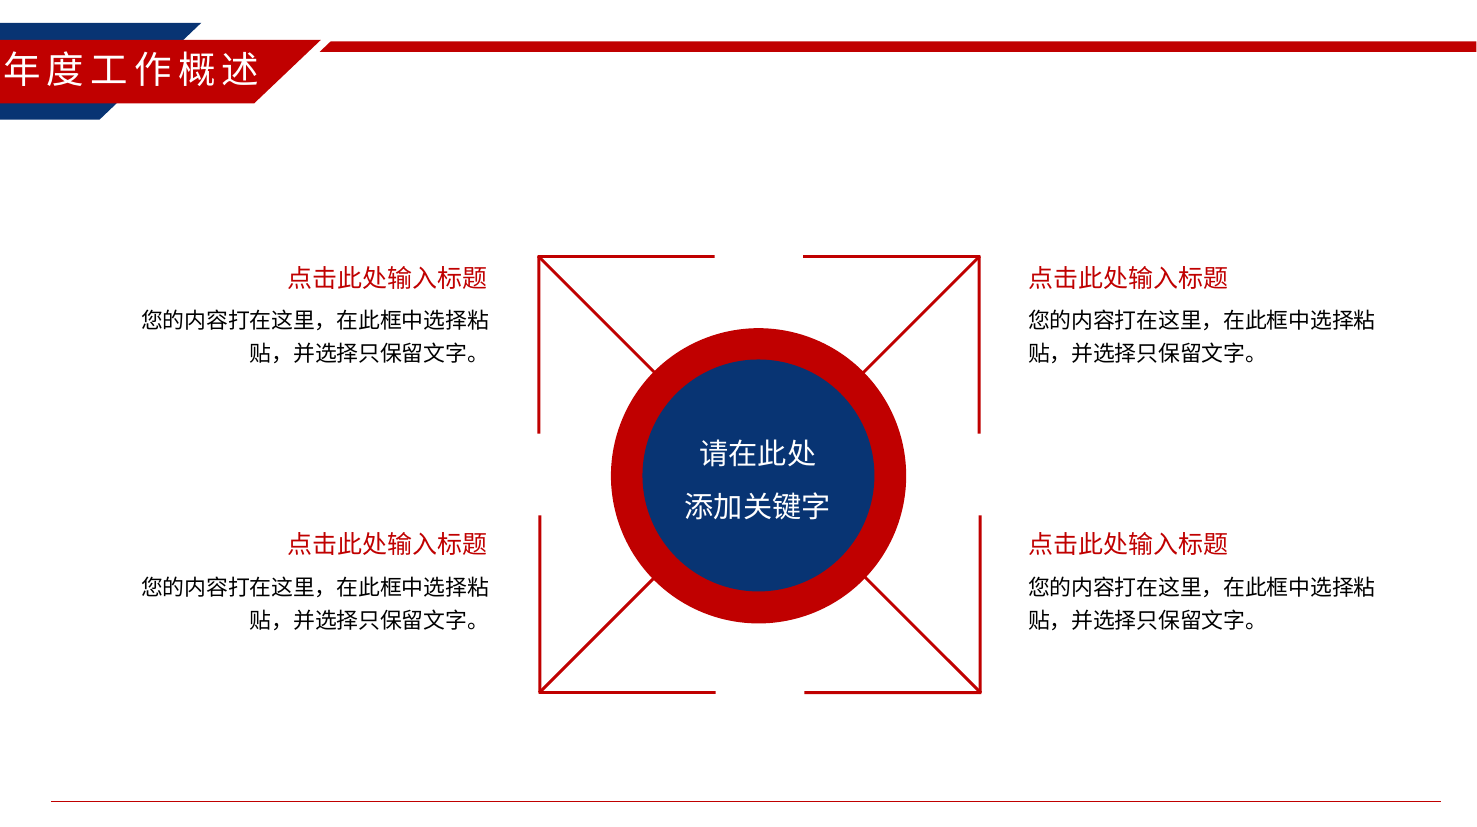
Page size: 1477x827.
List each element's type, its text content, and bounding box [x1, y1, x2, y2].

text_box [124, 255, 504, 373]
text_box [1013, 255, 1393, 373]
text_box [610, 328, 907, 624]
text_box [537, 212, 982, 737]
text_box 年度工作概述 [0, 38, 414, 99]
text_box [1013, 521, 1393, 639]
text_box [0, 99, 261, 105]
text_box [0, 21, 204, 38]
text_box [124, 521, 504, 639]
text_box [414, 40, 1477, 54]
text_box [0, 105, 117, 121]
